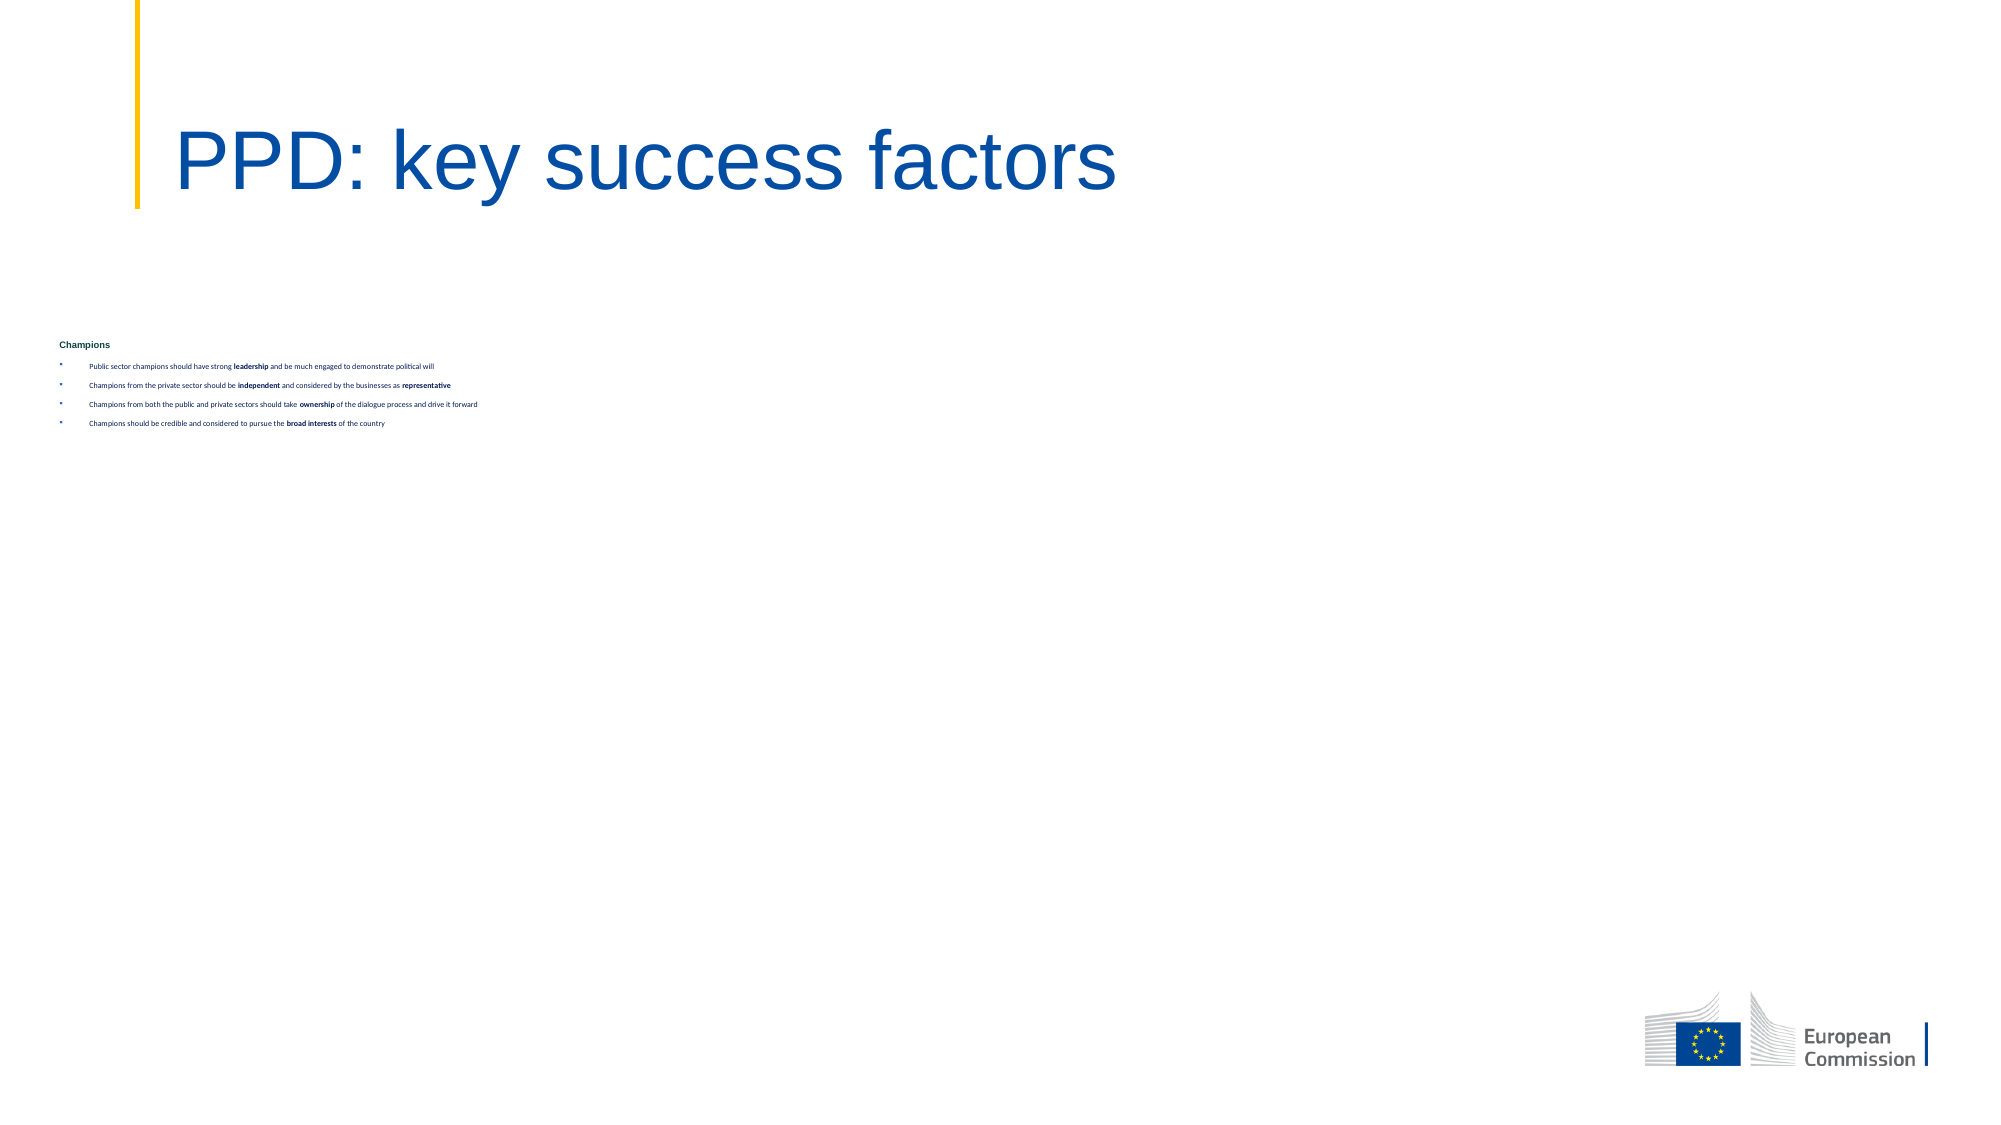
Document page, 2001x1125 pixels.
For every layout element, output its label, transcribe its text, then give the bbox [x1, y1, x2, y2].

text_box Champions Public sector champions should have strong leadership and be much engaged to demonstrate political will Champions from the private sector should be independent and considered by the businesses as representative Champions from both the public and private sectors should take ownership of the dialogue process and drive it forward Champions should be credible and considered to pursue the broad interests of the country [44, 331, 1956, 443]
picture [1645, 991, 1928, 1066]
title PPD: key success factors [159, 79, 1885, 208]
